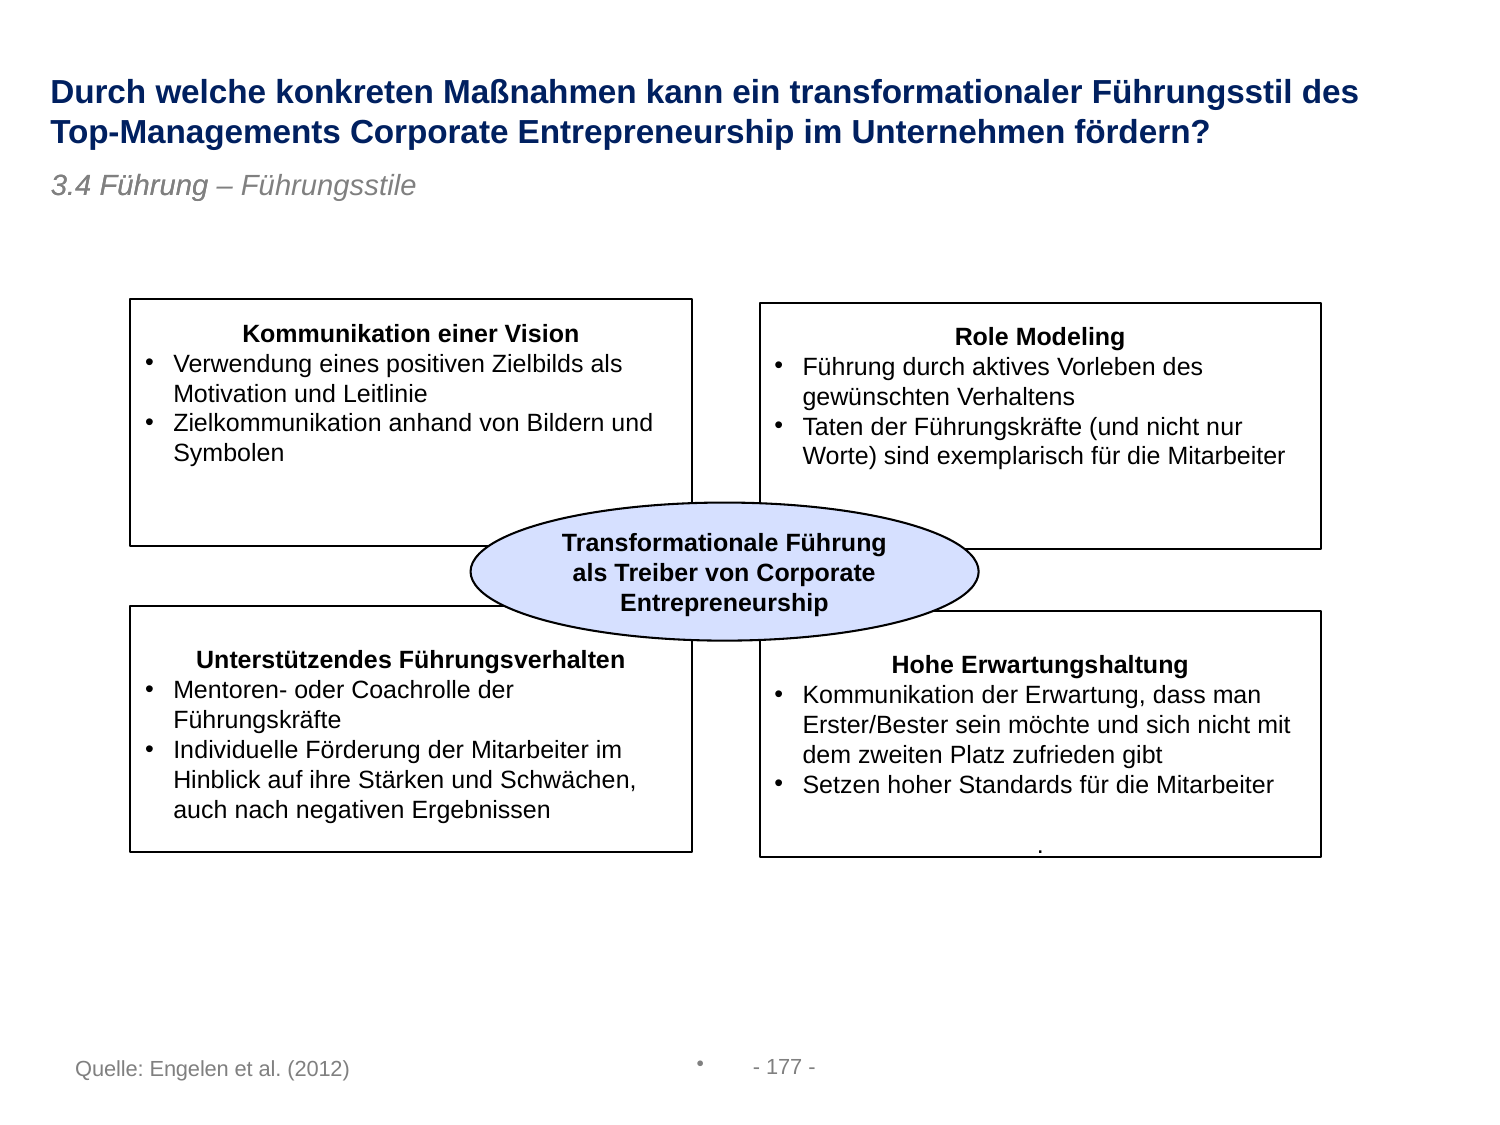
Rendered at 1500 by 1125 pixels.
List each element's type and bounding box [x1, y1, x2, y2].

slide_number [599, 1045, 913, 1093]
text_box [128, 297, 1323, 859]
text_box [60, 1046, 366, 1088]
text_box [36, 159, 433, 209]
text_box [35, 63, 1433, 158]
